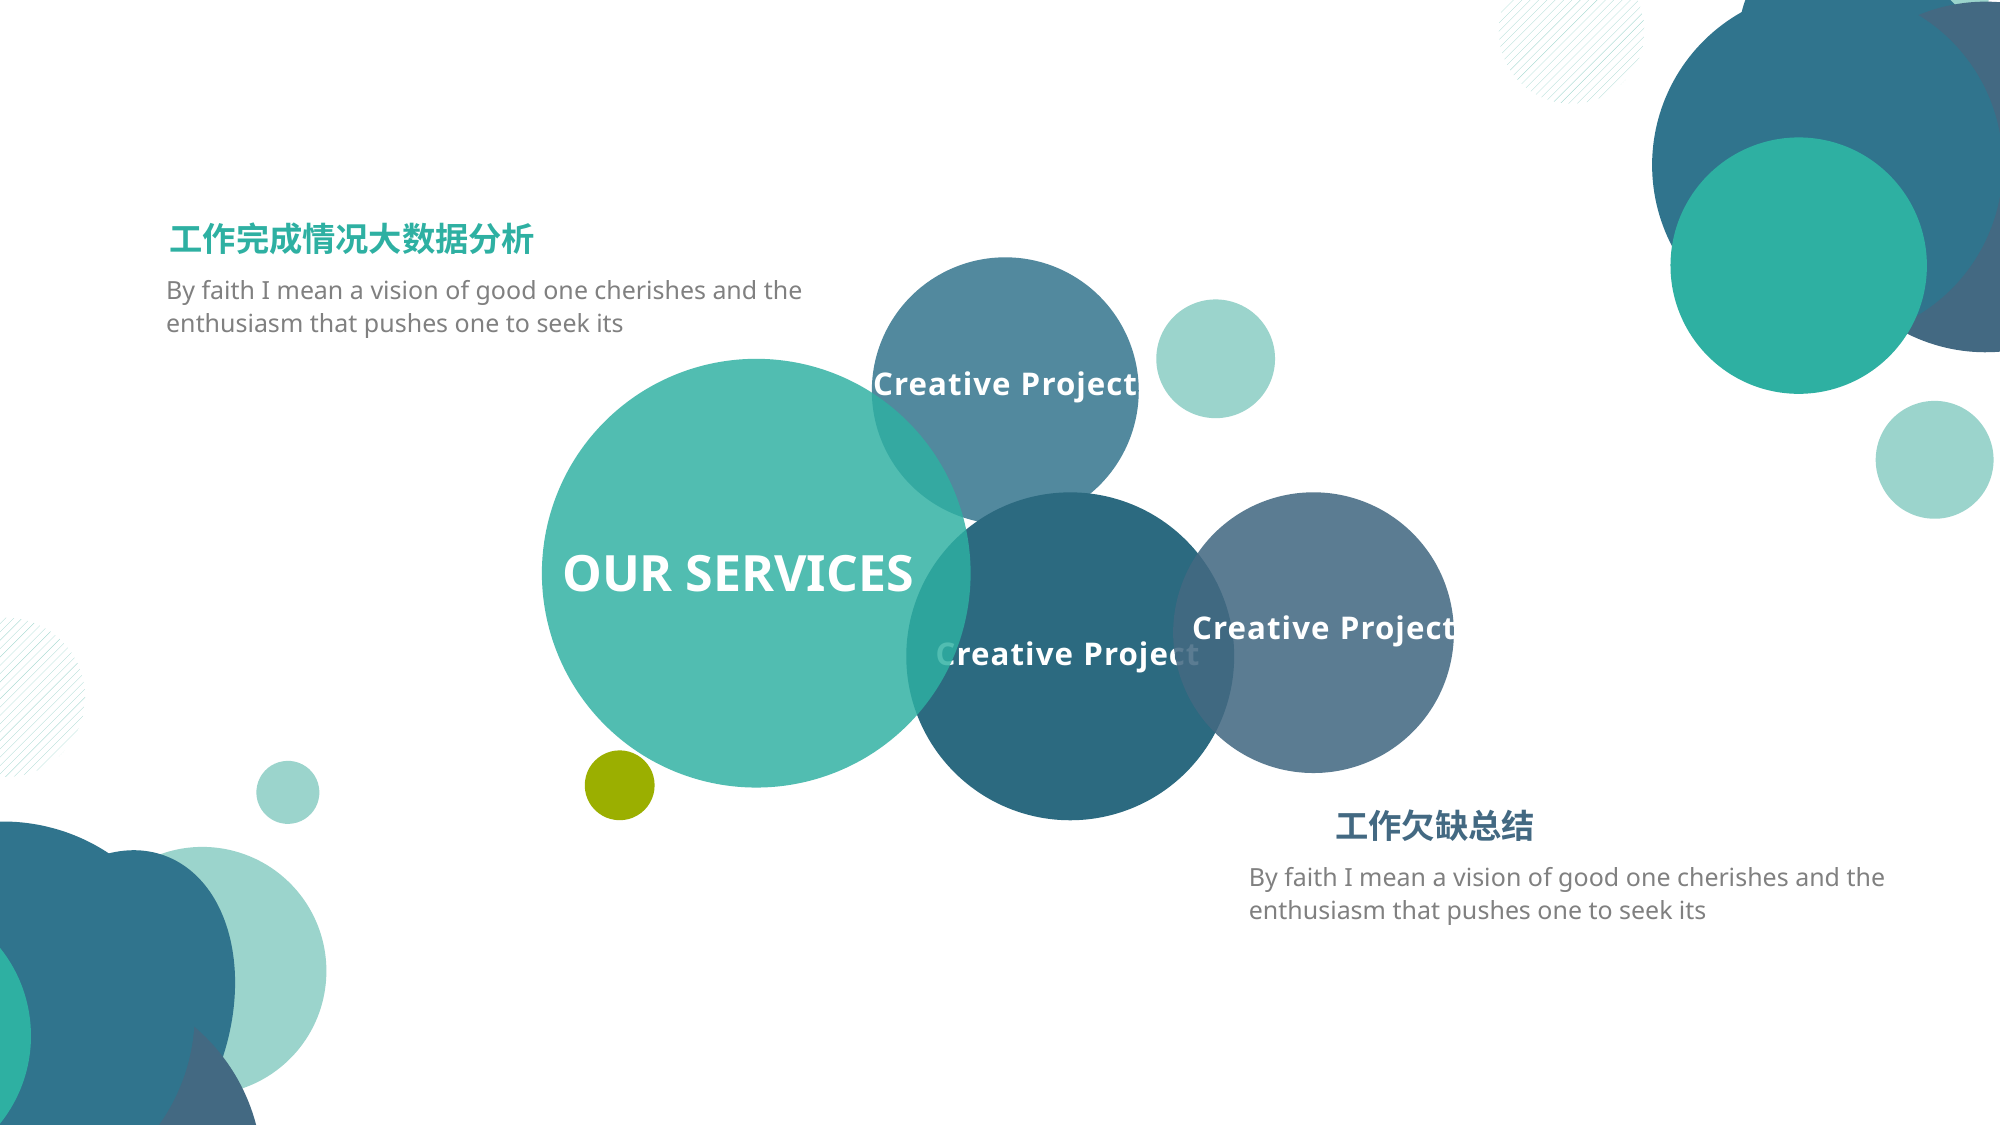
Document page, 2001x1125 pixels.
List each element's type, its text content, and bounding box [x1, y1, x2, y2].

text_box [1135, 492, 1514, 774]
text_box 工作欠缺总结 [1320, 798, 1550, 850]
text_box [0, 753, 416, 1125]
text_box By faith I mean a vision of good one cherishes and the enthusiasm that pushes one to seek its [1234, 850, 1935, 933]
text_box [878, 492, 1257, 821]
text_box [541, 358, 971, 788]
text_box [583, 788, 656, 822]
text_box 工作完成情况大数据分析 [154, 210, 551, 263]
text_box [1195, 298, 1277, 420]
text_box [1506, 0, 2000, 395]
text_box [816, 257, 1195, 492]
text_box By faith I mean a vision of good one cherishes and the enthusiasm that pushes one to seek its [151, 263, 816, 345]
